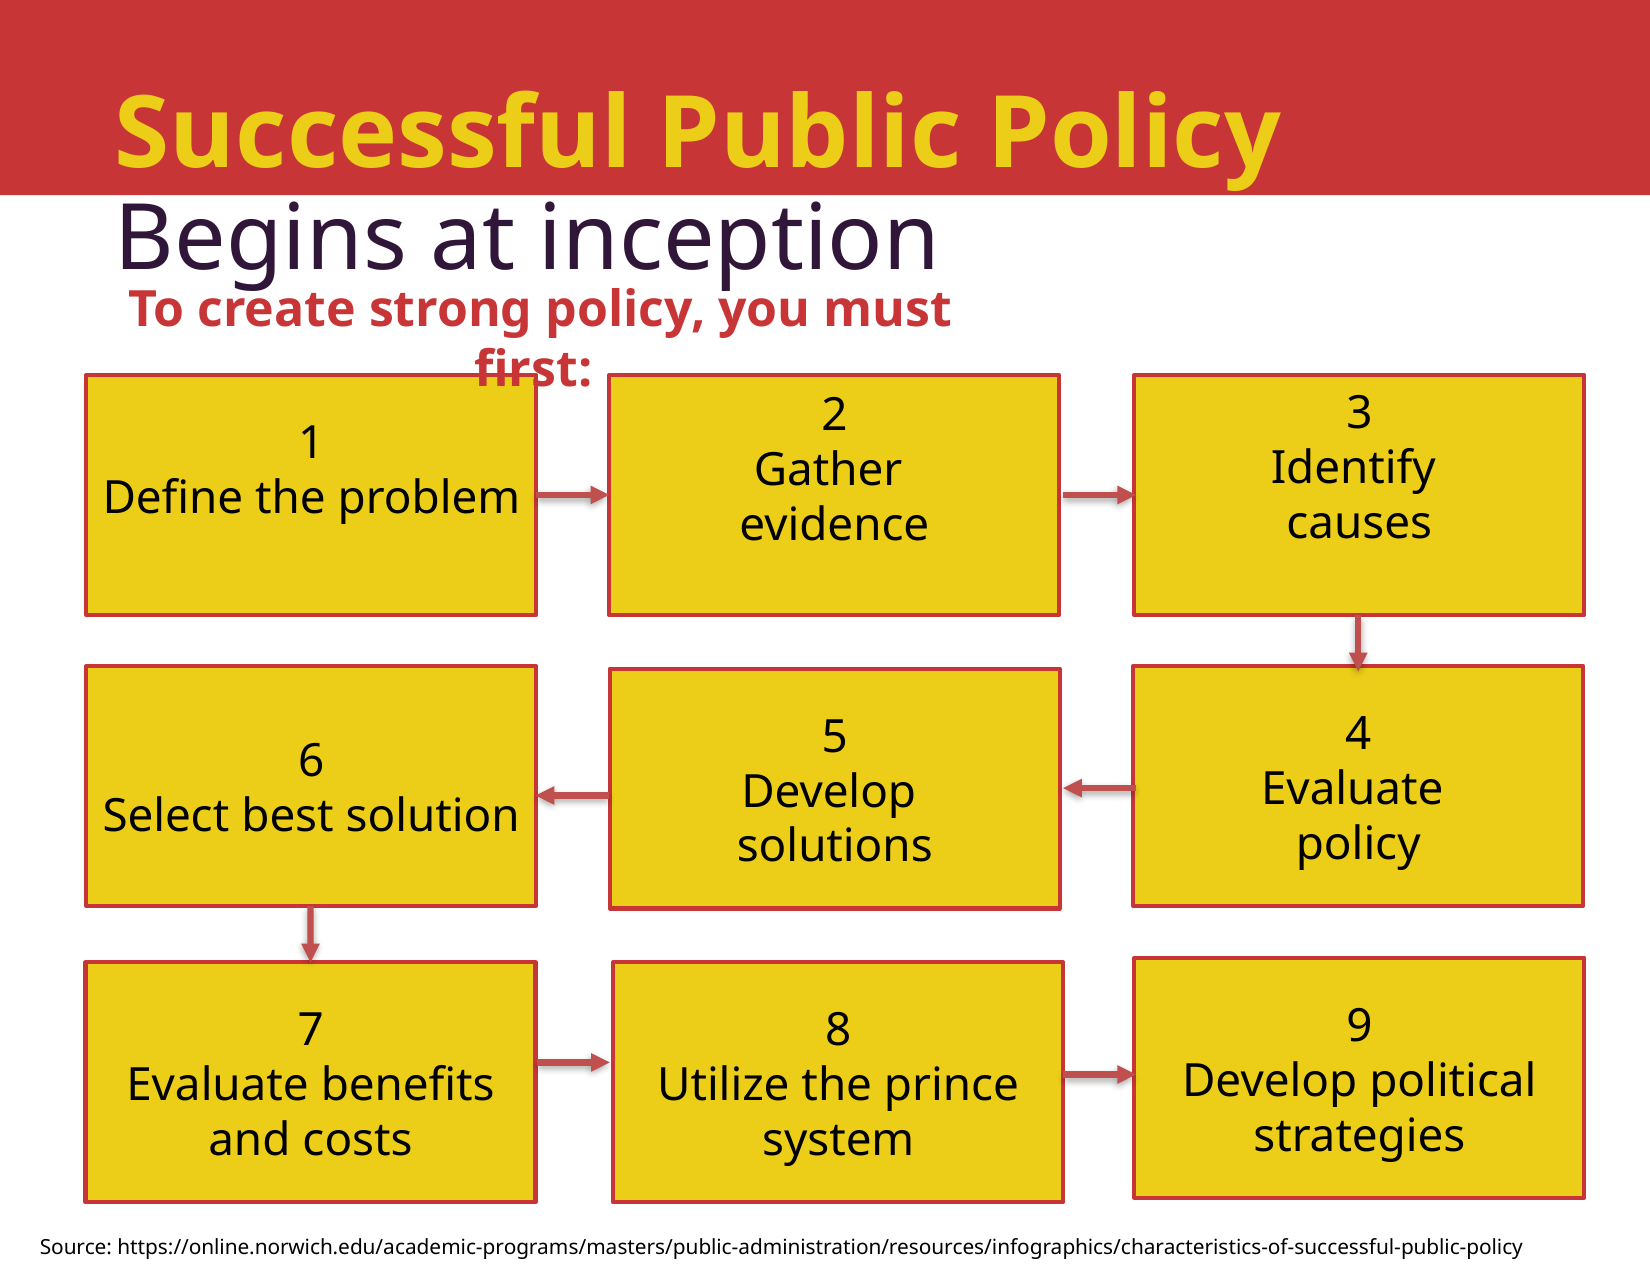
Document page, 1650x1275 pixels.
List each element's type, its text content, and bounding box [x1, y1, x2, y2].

text_box 3 Identify causes [1132, 373, 1586, 617]
text_box 1 Define the problem [84, 388, 538, 617]
text_box To create strong policy, you must first: [66, 285, 1015, 388]
text_box 8 Utilize the prince system [611, 960, 1065, 1204]
text_box 9 Develop political strategies [1132, 956, 1586, 1200]
text_box 7 Evaluate benefits and costs [83, 960, 538, 1204]
title Successful Public Policy [100, 60, 1524, 207]
text_box 4 Evaluate policy [1131, 664, 1585, 908]
text_box 2 Gather evidence [607, 373, 1061, 617]
text_box Source: https://online.norwich.edu/academic-programs/masters/public-administration/resources/infographics/characteristics-of-successful-public-policy [24, 1226, 1625, 1267]
text_box 5 Develop solutions [608, 667, 1062, 911]
list Begins at inception [100, 170, 1188, 346]
text_box 6 Select best solution [84, 664, 538, 908]
